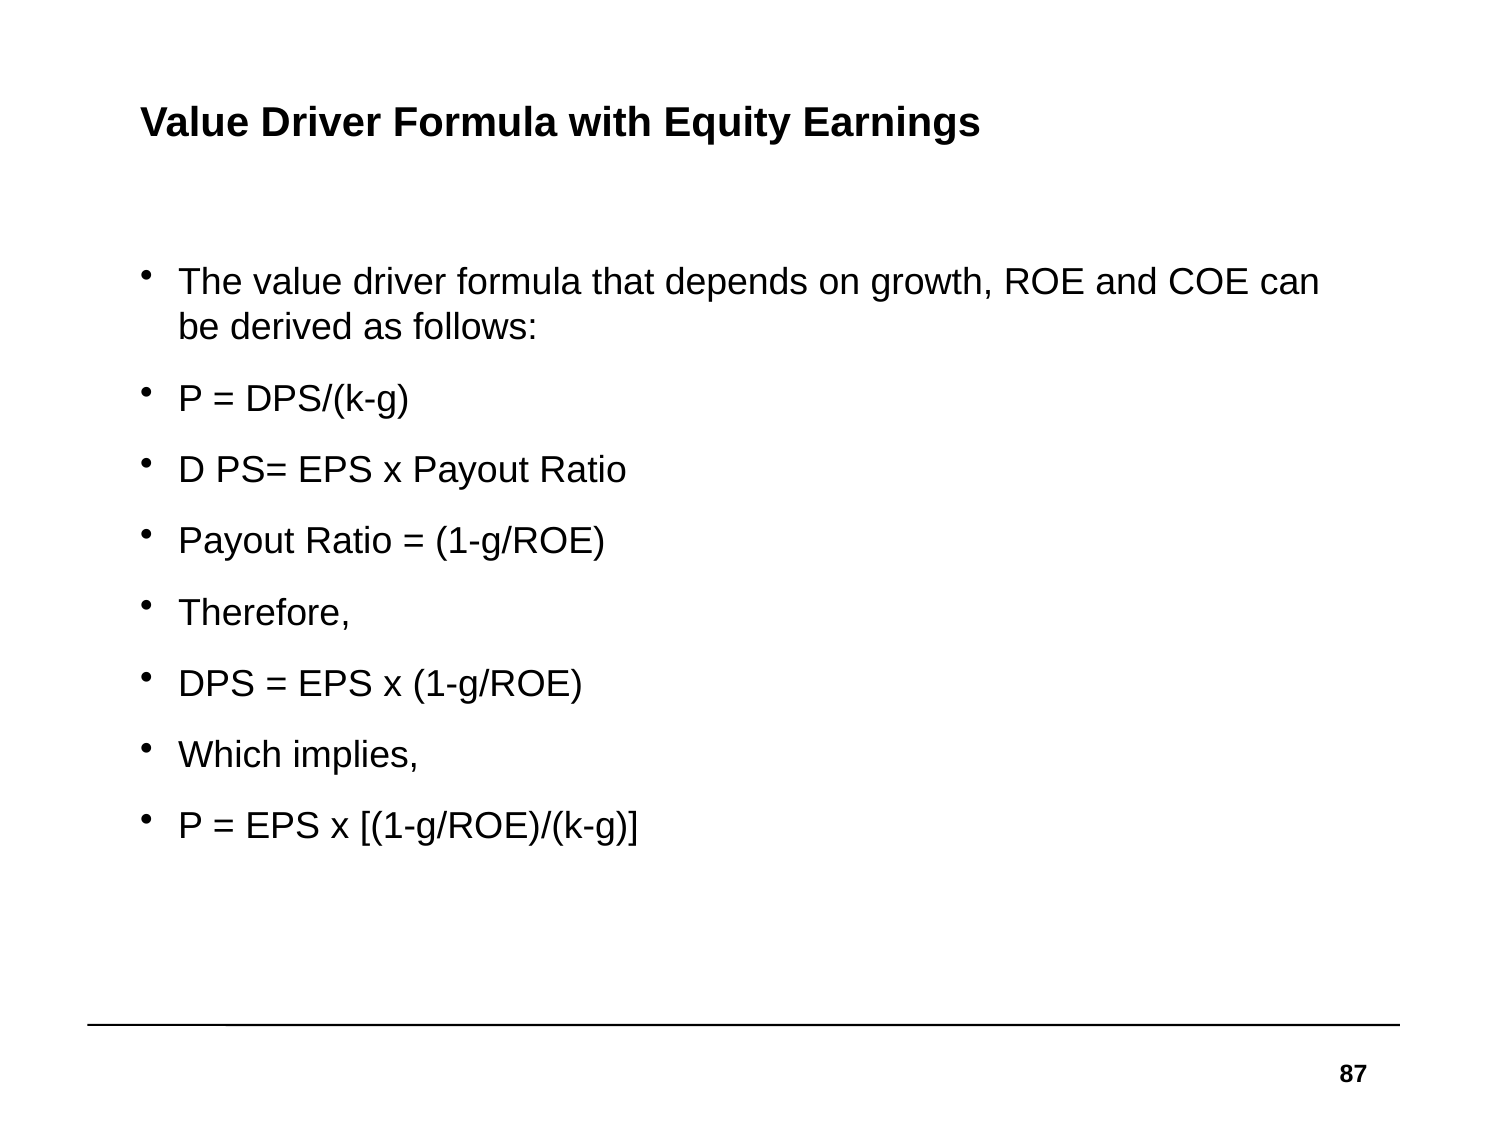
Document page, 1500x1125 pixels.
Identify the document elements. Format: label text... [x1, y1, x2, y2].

list The value driver formula that depends on growth, ROE and COE can be derived as follows: P = DPS/(k-g) D PS= EPS x Payout Ratio Payout Ratio = (1-g/ROE) Therefore, DPS = EPS x (1-g/ROE) Which implies, P = EPS x [(1-g/ROE)/(k-g)] [125, 249, 1363, 988]
title Value Driver Formula with Equity Earnings [125, 87, 1375, 225]
